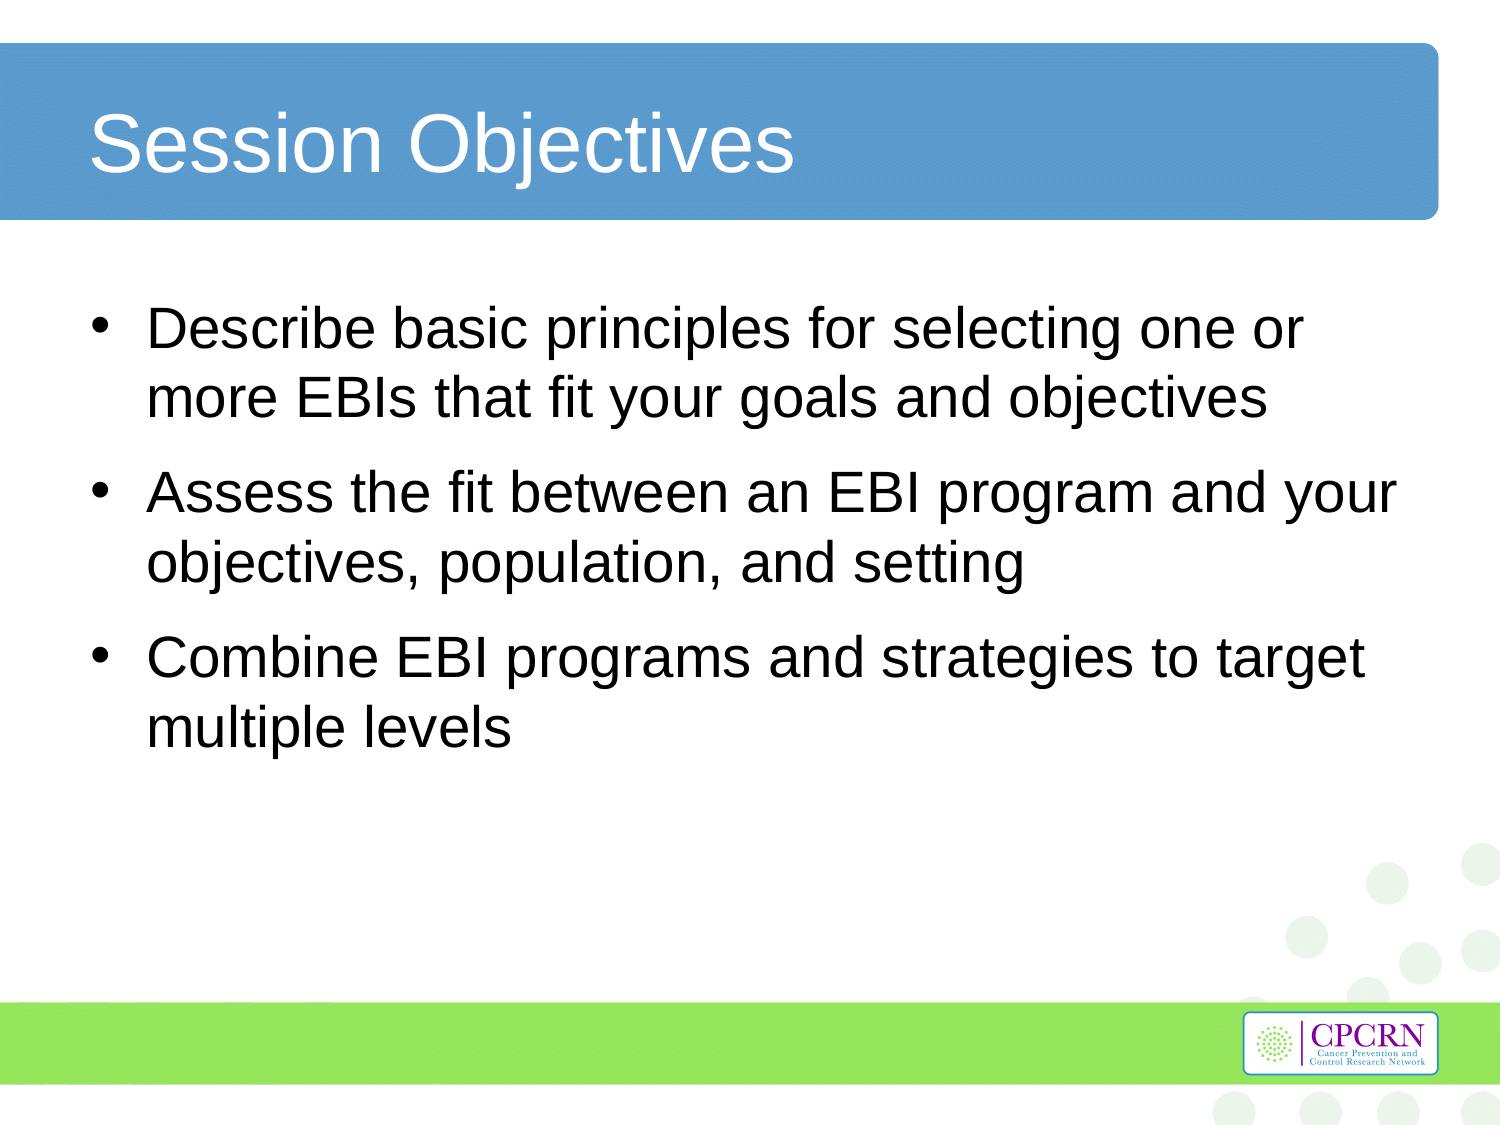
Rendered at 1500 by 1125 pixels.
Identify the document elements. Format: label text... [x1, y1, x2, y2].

picture [0, 0, 1500, 1125]
title Session Objectives [73, 45, 1500, 233]
list Describe basic principles for selecting one or more EBIs that fit your goals and objectives Assess the fit between an EBI program and your objectives, population, and setting Combine EBI programs and strategies to target multiple levels [75, 187, 1425, 930]
